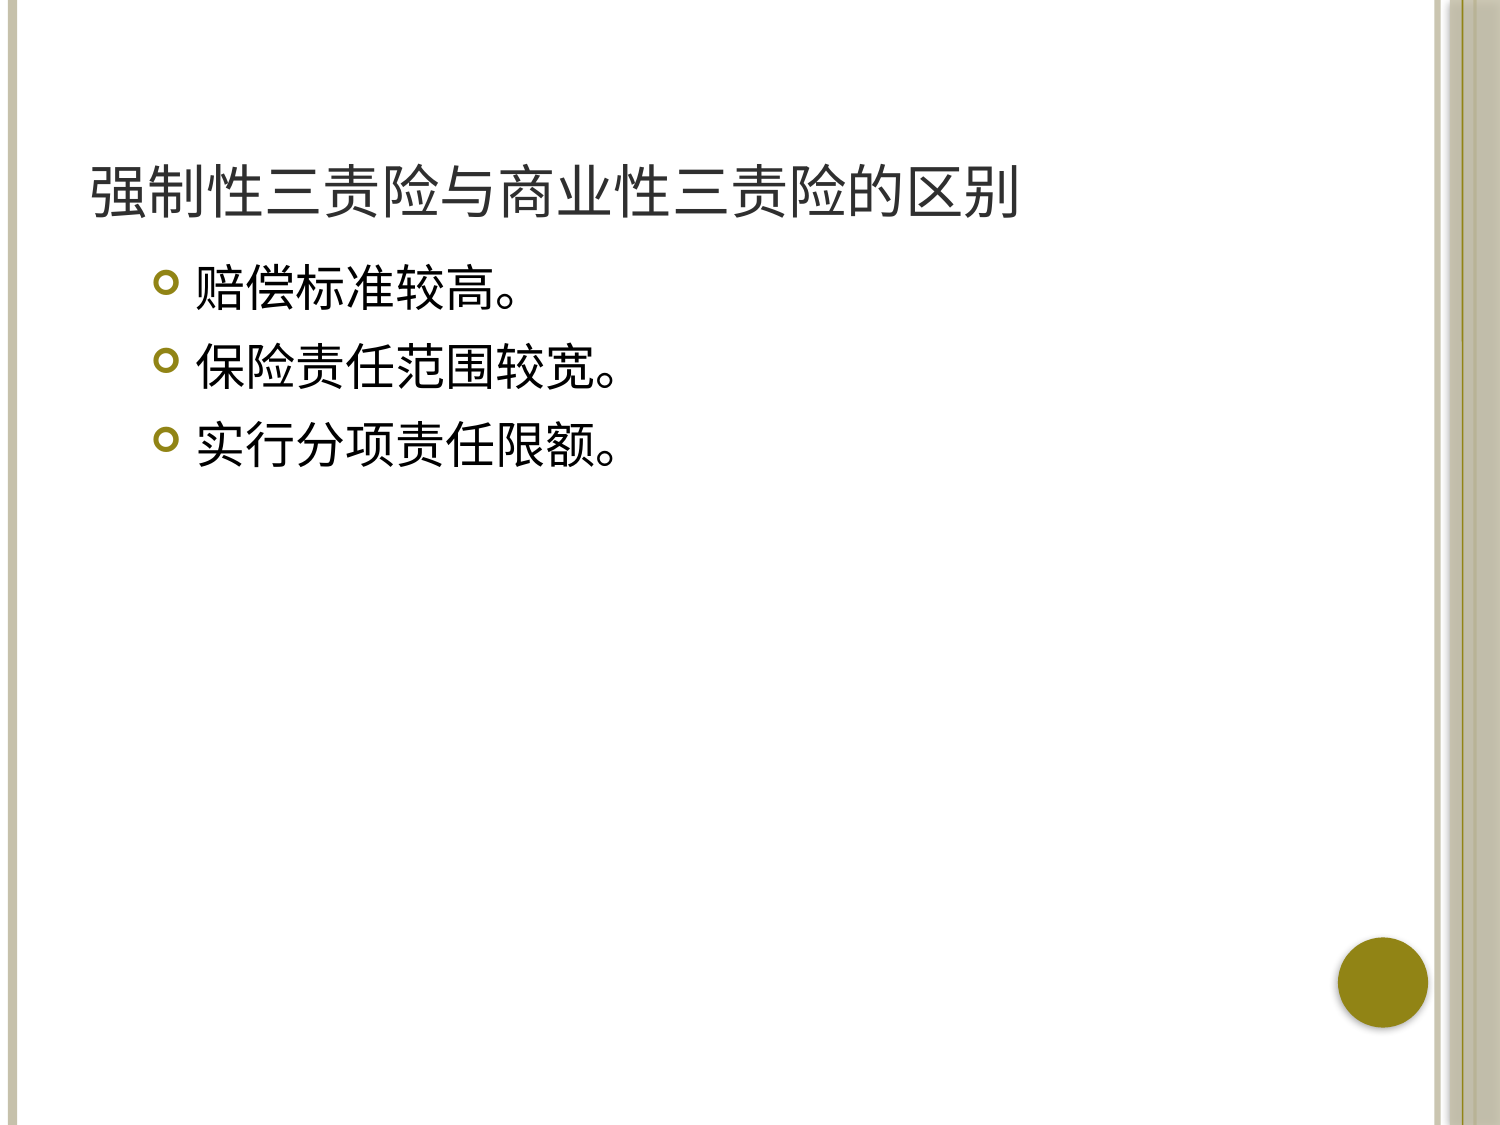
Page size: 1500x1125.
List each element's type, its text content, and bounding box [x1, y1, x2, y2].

title 强制性三责险与商业性三责险的区别 [75, 45, 1300, 233]
list 赔偿标准较高。 保险责任范围较宽。 实行分项责任限额。 [135, 243, 1411, 1078]
